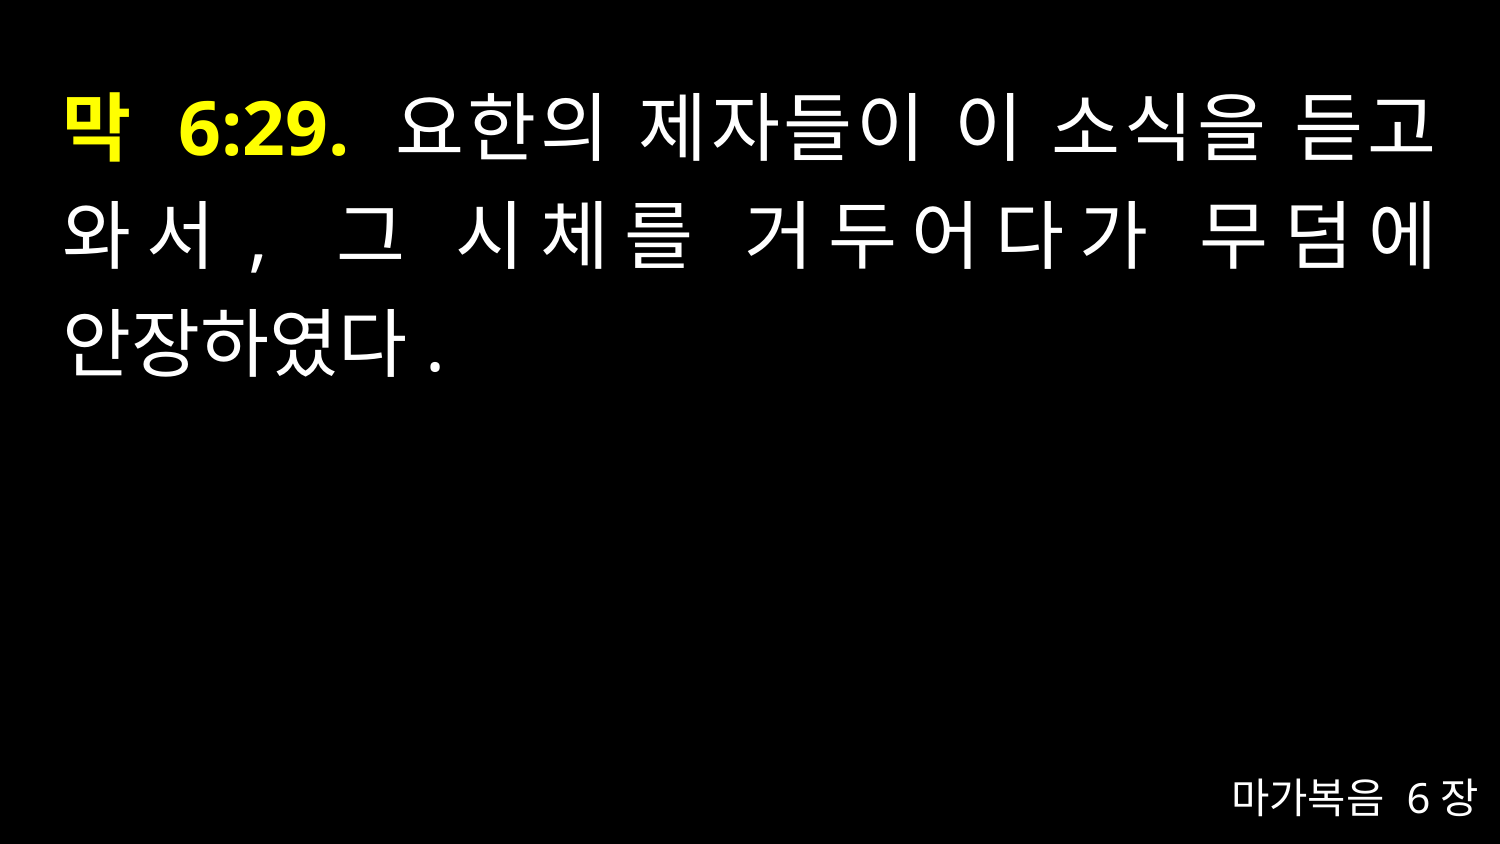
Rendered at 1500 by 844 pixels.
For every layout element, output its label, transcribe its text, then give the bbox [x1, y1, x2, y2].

subtitle 마가복음 6장 [916, 770, 1500, 844]
title 막 6:29. 요한의 제자들이 이 소식을 듣고 와서, 그 시체를 거두어다가 무덤에 안장하였다. [0, 0, 1500, 844]
